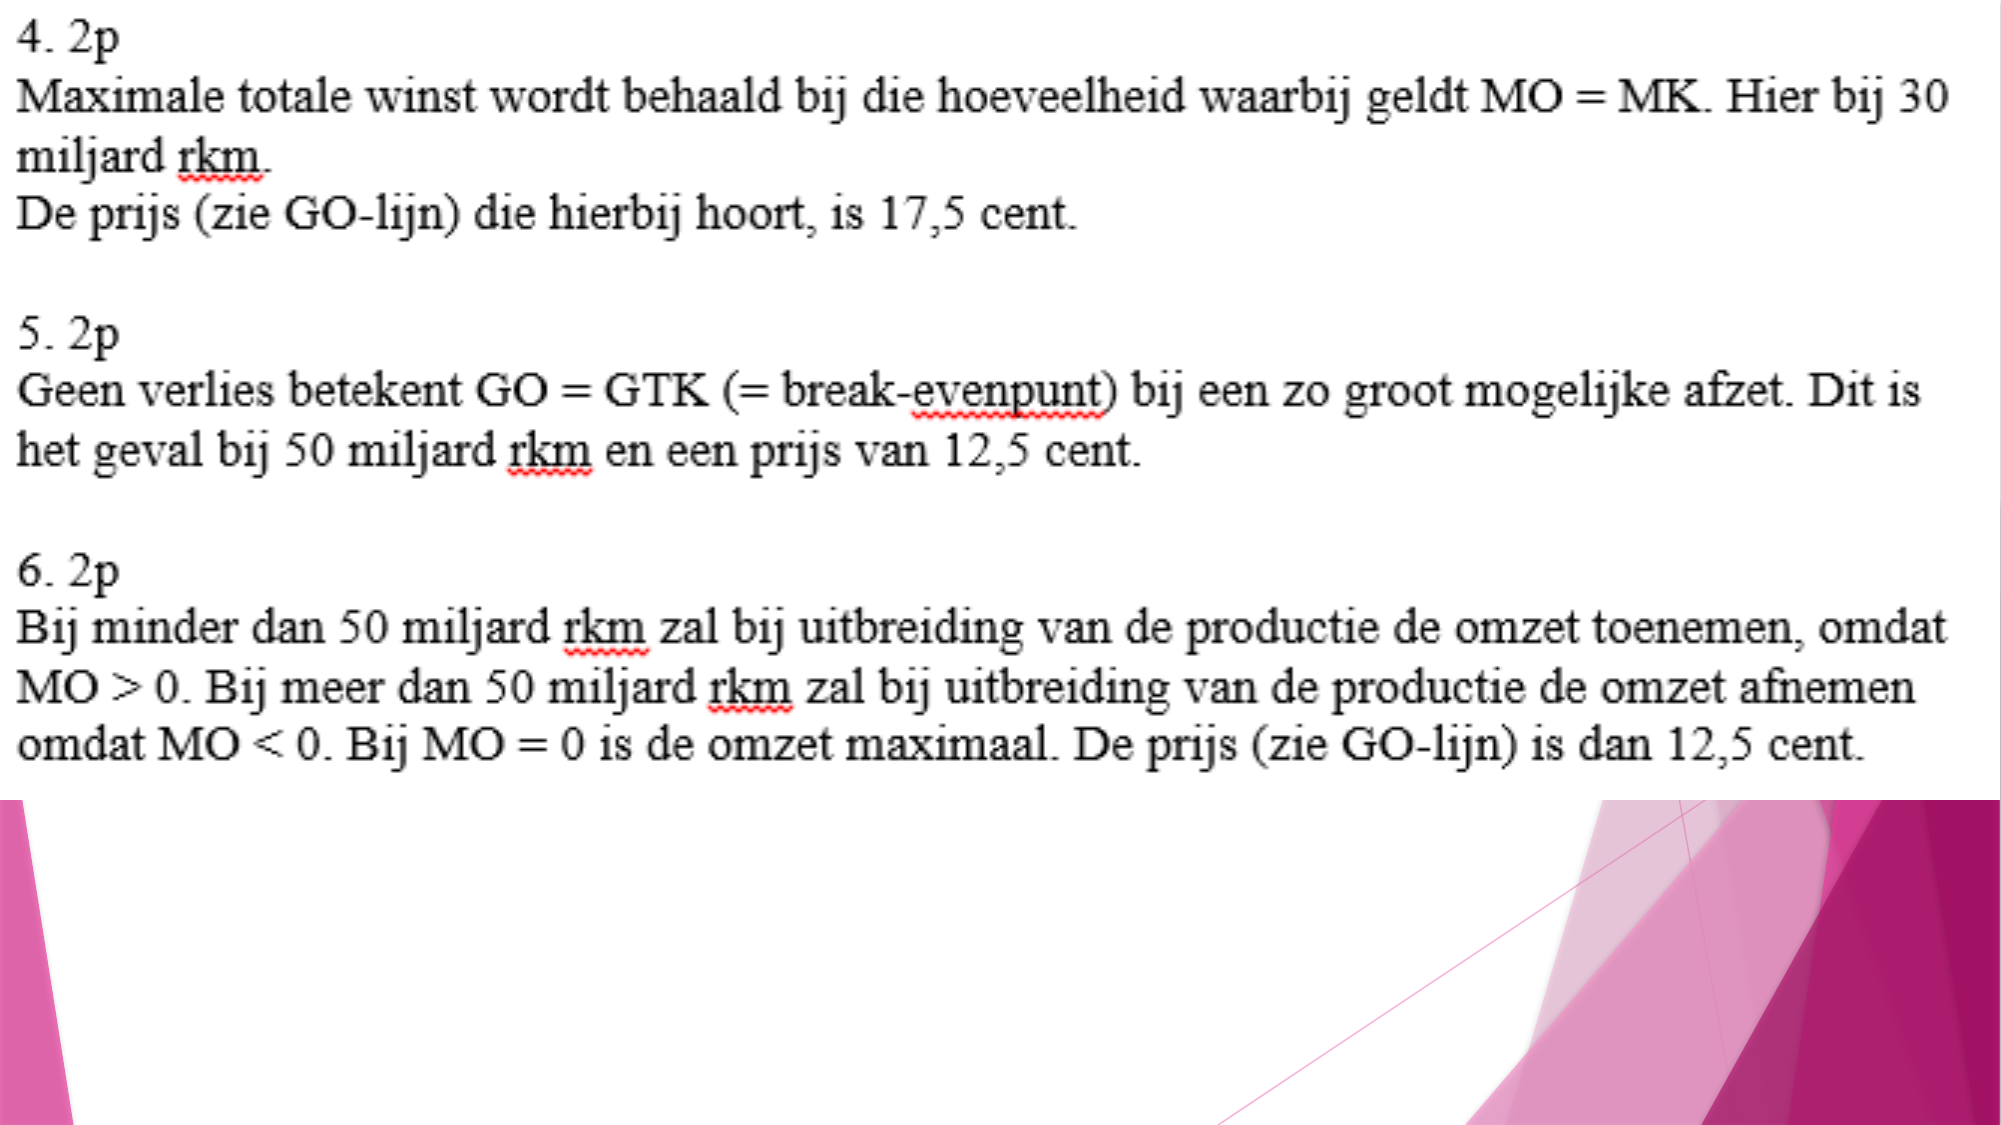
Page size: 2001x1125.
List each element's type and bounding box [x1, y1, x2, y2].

picture [0, 0, 2000, 800]
